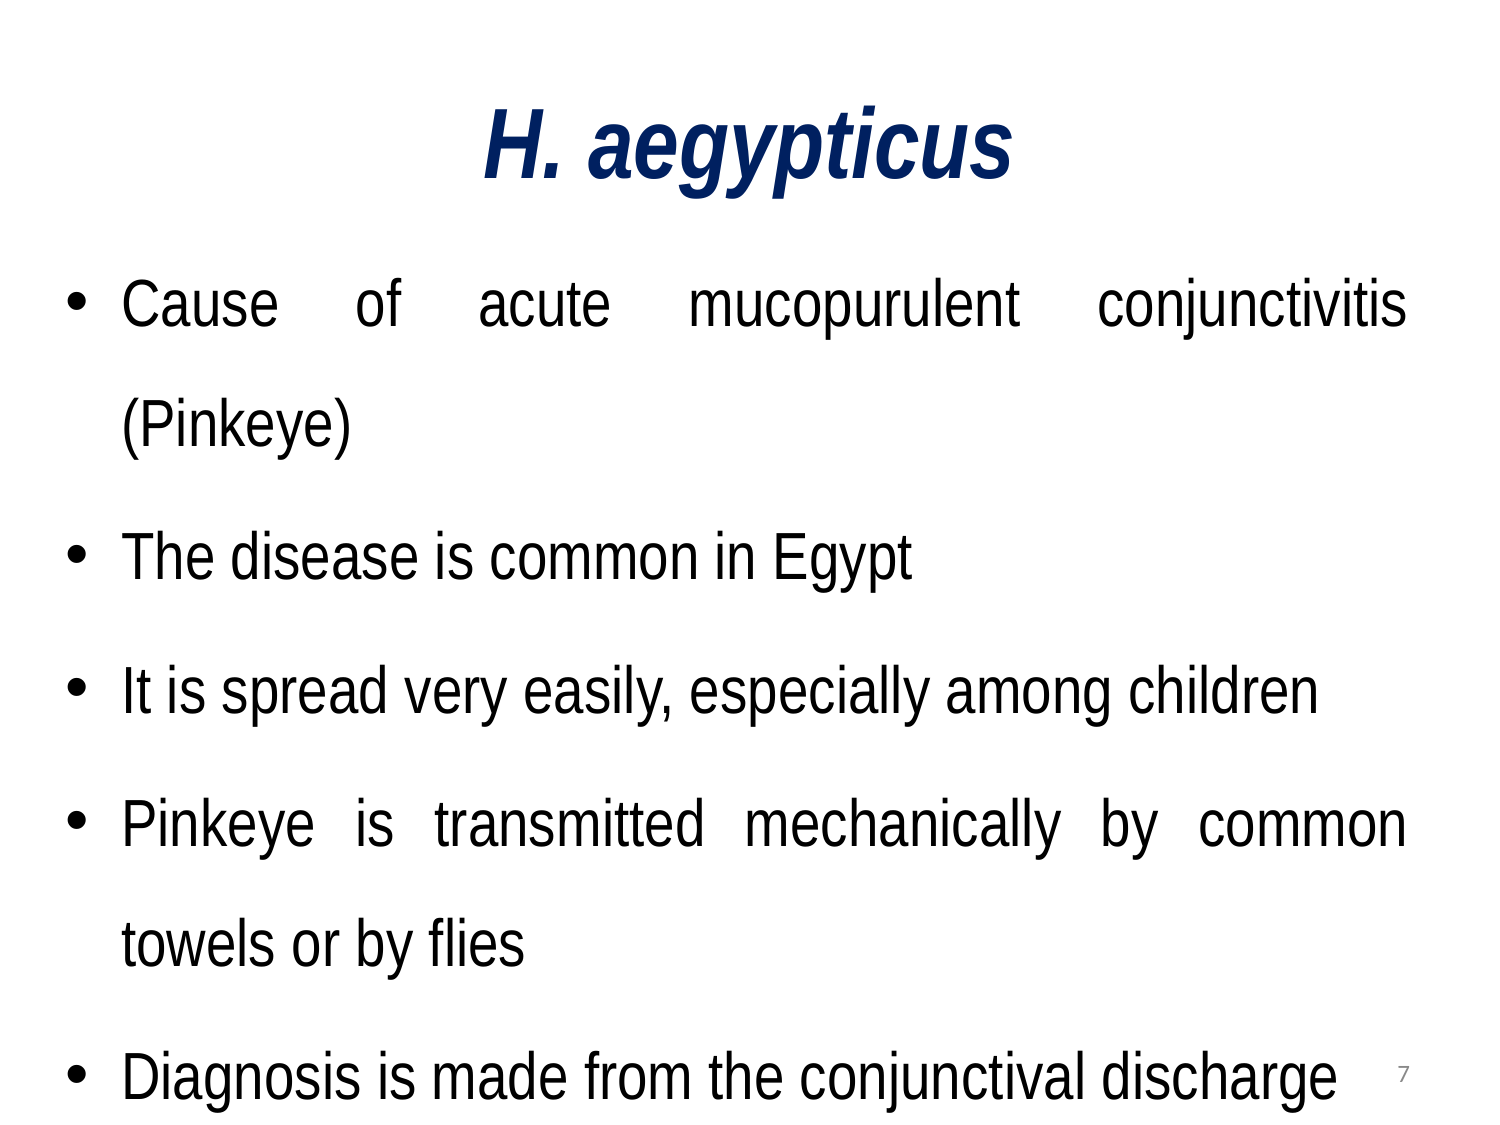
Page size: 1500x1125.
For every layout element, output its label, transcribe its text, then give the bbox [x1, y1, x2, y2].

slide_number 7 [1074, 1042, 1425, 1103]
list Cause of acute mucopurulent conjunctivitis (Pinkeye) The disease is common in Egypt It is spread very easily, especially among children Pinkeye is transmitted mechanically by common towels or by flies Diagnosis is made from the conjunctival discharge [50, 212, 1425, 1063]
title H. aegypticus [75, 45, 1425, 212]
footer [512, 1042, 988, 1103]
